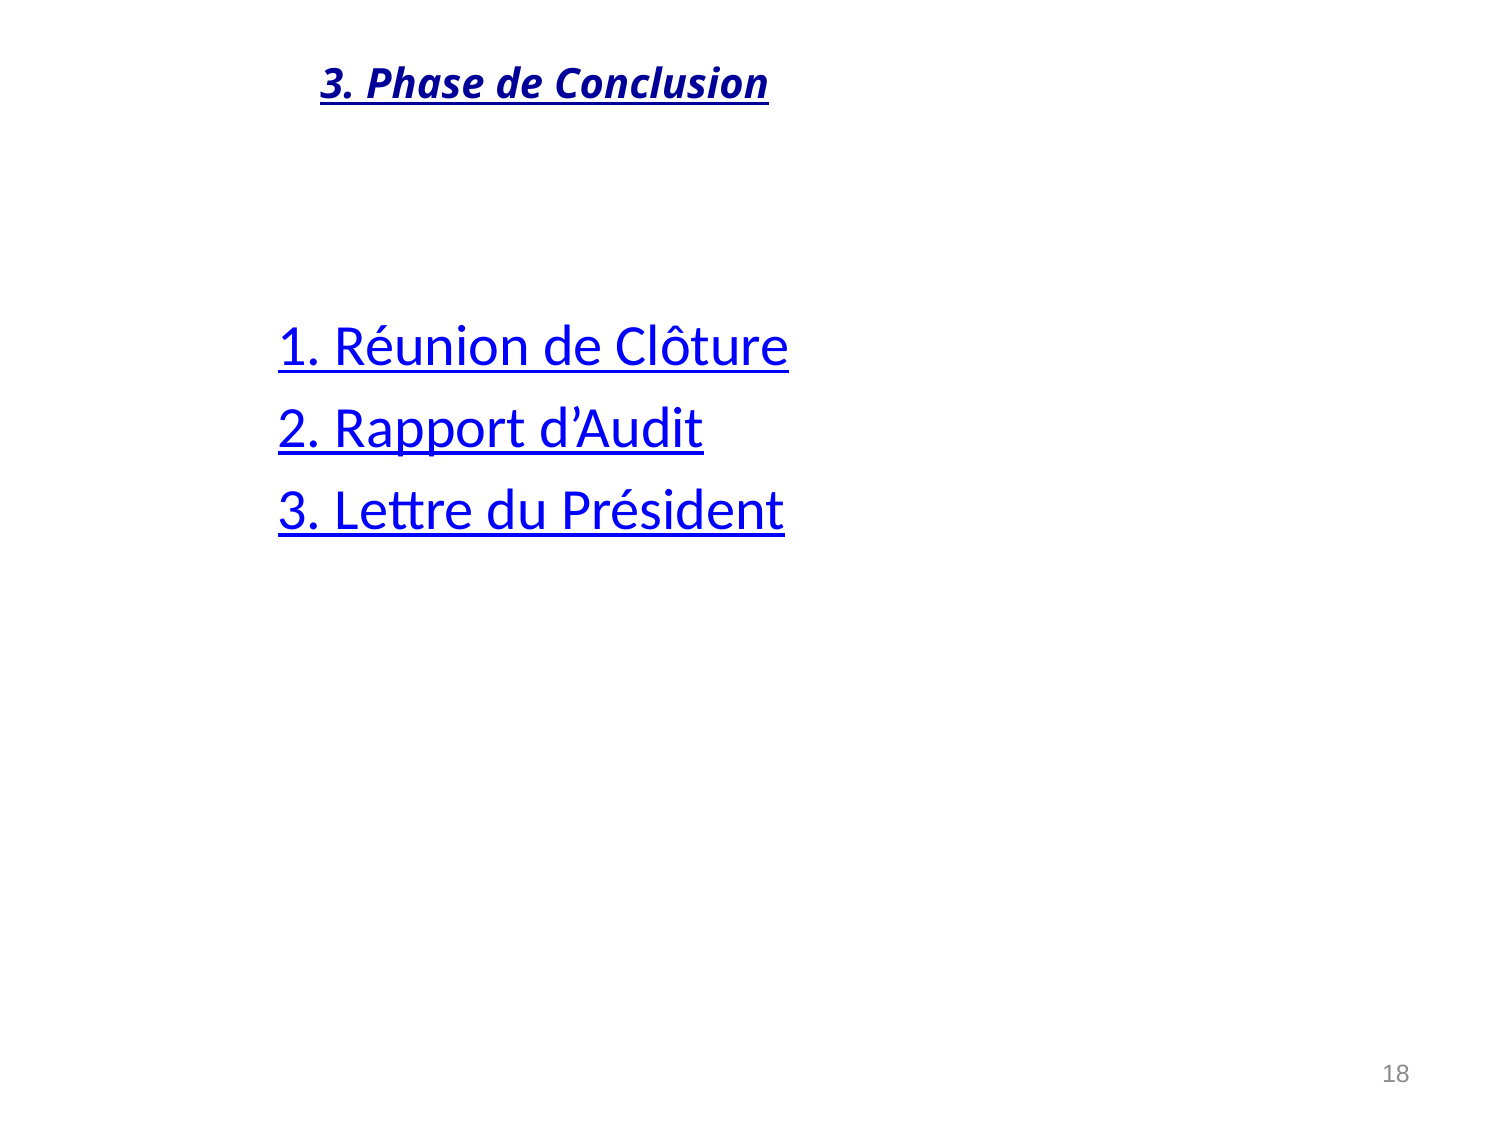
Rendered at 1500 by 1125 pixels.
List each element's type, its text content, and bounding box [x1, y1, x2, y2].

text_box 3. Phase de Conclusion [304, 58, 1266, 115]
slide_number 18 [1074, 1042, 1425, 1103]
list 1. Réunion de Clôture 2. Rapport d’Audit 3. Lettre du Président [187, 299, 1473, 1021]
